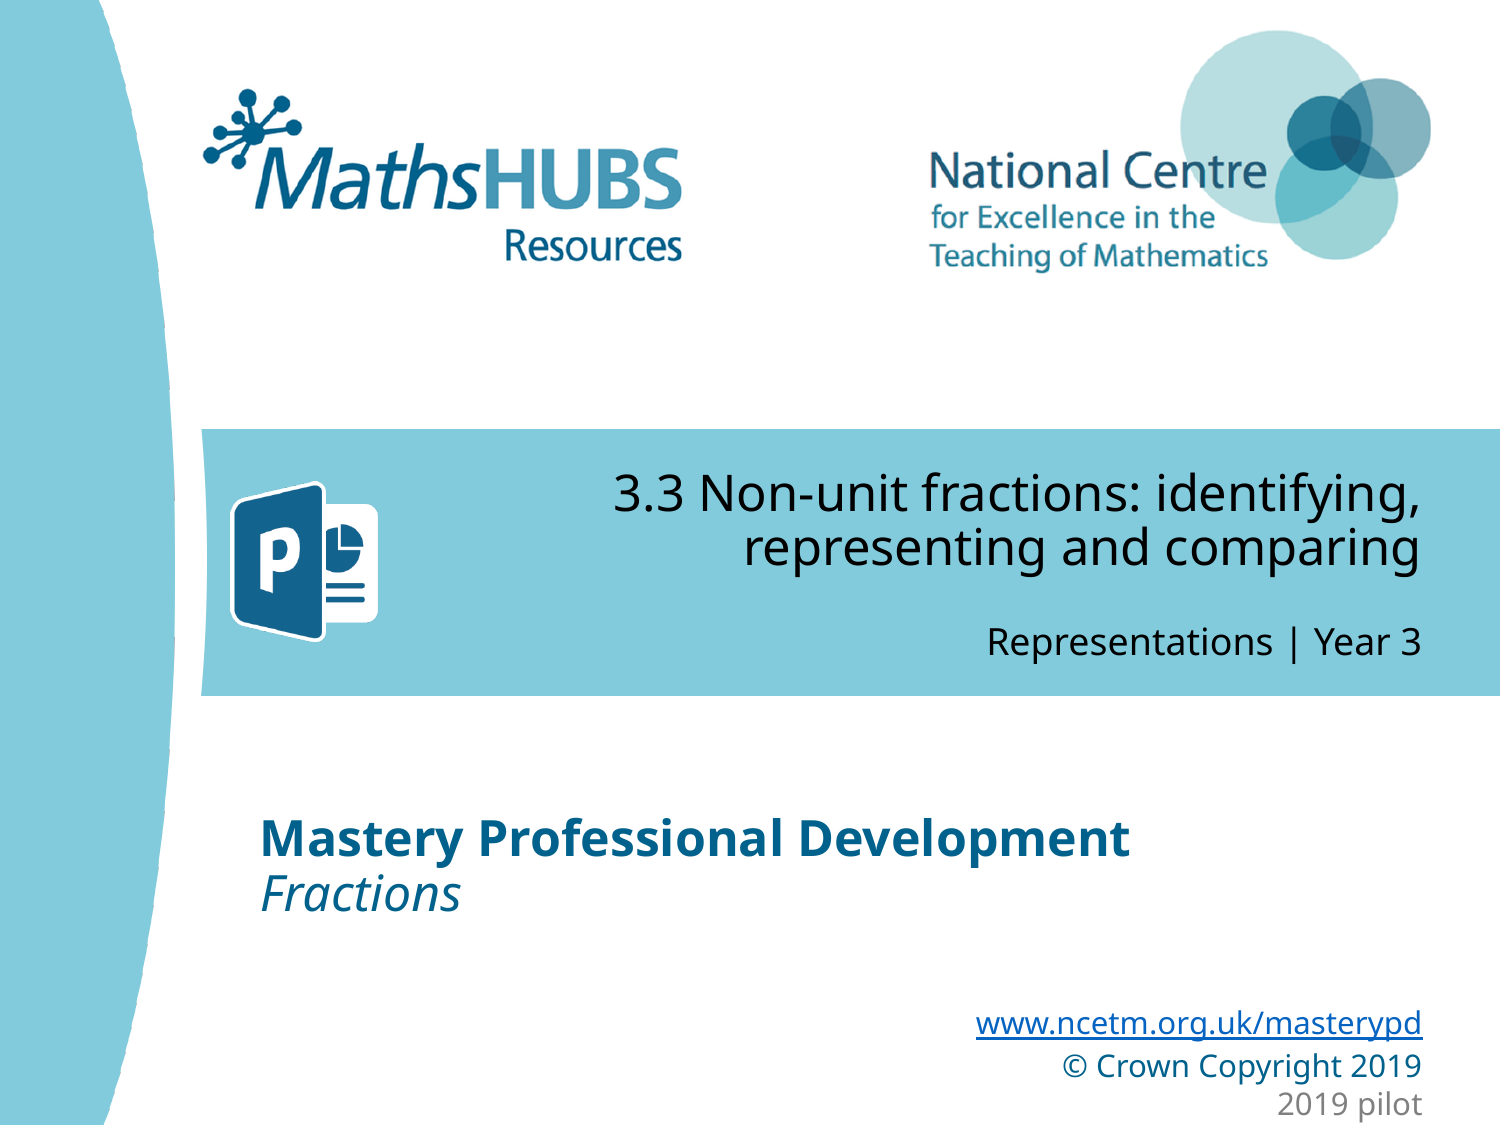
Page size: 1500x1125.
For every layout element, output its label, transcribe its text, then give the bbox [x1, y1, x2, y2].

picture [927, 29, 1431, 274]
title 3.3 Non-unit fractions: identifying, representing and comparing [407, 459, 1438, 585]
picture [178, 429, 1500, 696]
picture [0, 0, 175, 1125]
subtitle Representations | Year 3 [407, 614, 1438, 673]
list Fractions [244, 860, 1161, 945]
picture [200, 85, 688, 274]
